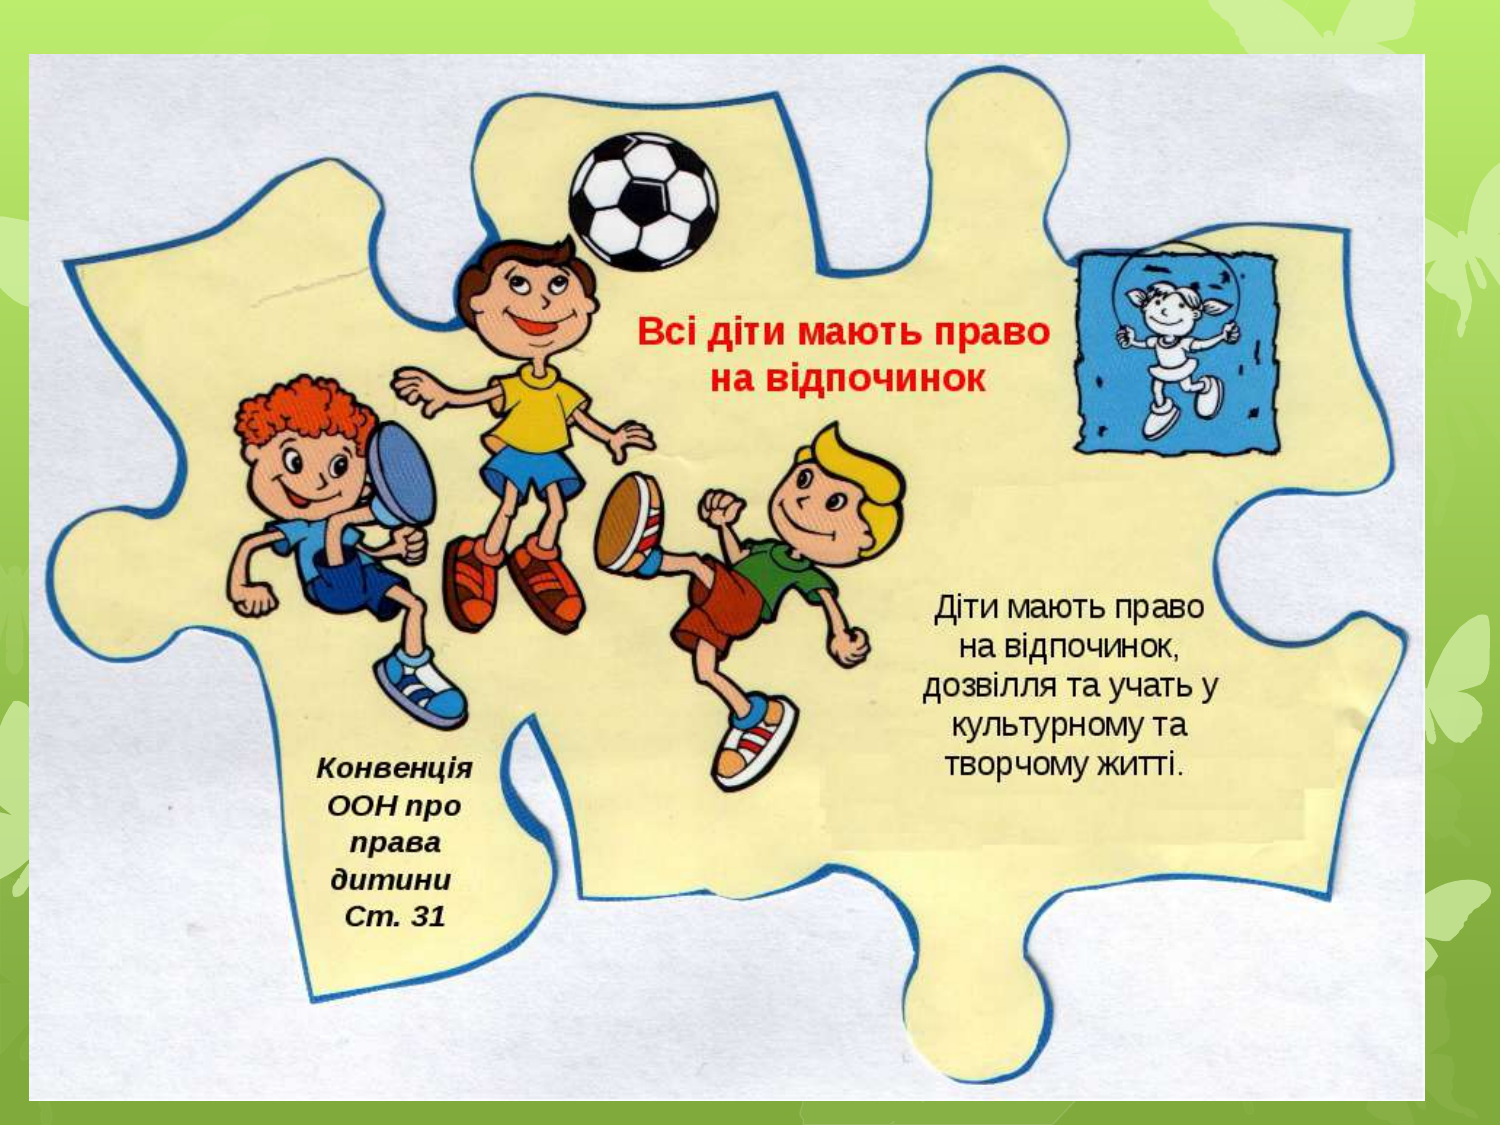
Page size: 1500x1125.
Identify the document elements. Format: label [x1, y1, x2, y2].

picture [29, 54, 1425, 1102]
